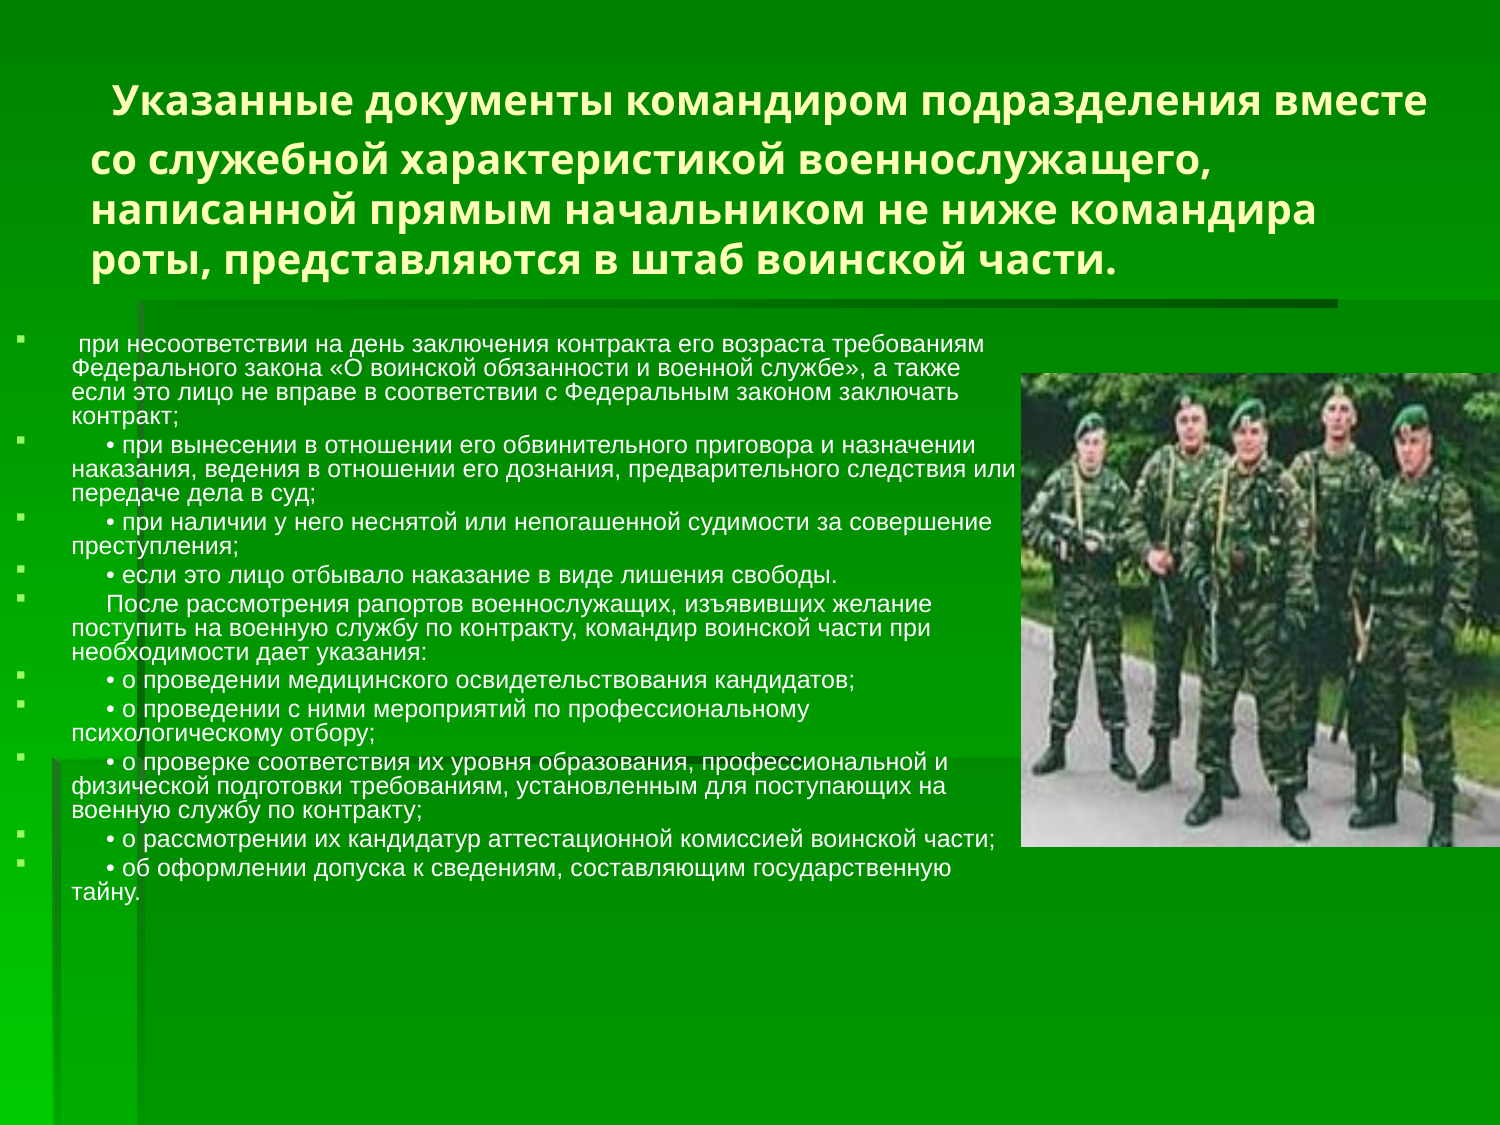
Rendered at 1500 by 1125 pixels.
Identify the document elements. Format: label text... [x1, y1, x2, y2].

picture [1021, 373, 1500, 847]
list при несоответствии на день заключения контракта его возраста требованиям Федерального закона «О воинской обязанности и военной службе», а также если это лицо не вправе в соответствии с Федеральным законом заключать контракт; • при вынесении в отношении его обвинительного приговора и назначении наказания, ведения в отношении его дознания, предварительного следствия или передаче дела в суд; • при наличии у него неснятой или непогашенной судимости за совершение преступления; • если это лицо отбывало наказание в виде лишения свободы. После рассмотрения рапортов военнослужащих, изъявивших желание поступить на военную службу по контракту, командир воинской части при необходимости дает указания: • о проведении медицинского освидетельствования кандидатов; • о проведении с ними мероприятий по профессиональному психологическому отбору; • о проверке соответствия их уровня образования, профессиональной и физической подготовки требованиям, установленным для поступающих на военную службу по контракту; • о рассмотрении их кандидатур аттестационной комиссией воинской части; • об оформлении допуска к сведениям, составляющим государственную тайну. [0, 326, 1040, 1003]
title Указанные документы командиром подразделения вместе со служебной характеристикой военнослужащего, написанной прямым начальником не ниже командира роты, представляются в штаб воинской части. [74, 39, 1451, 276]
